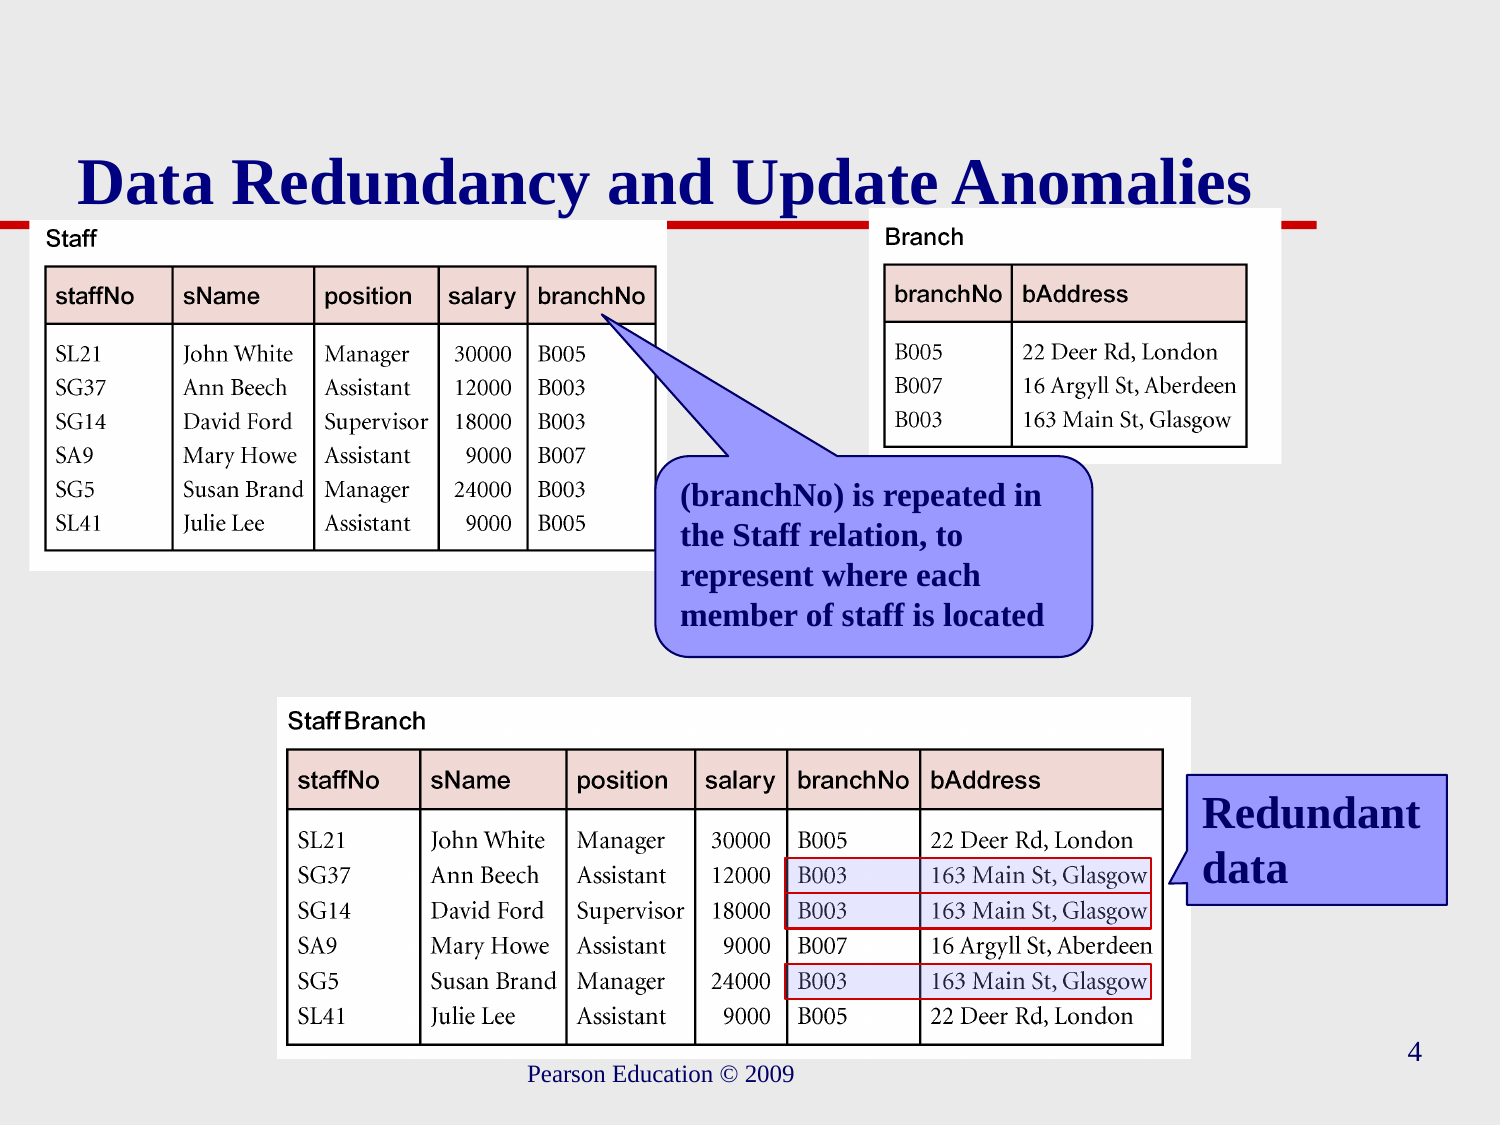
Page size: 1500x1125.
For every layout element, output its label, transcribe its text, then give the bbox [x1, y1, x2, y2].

picture [868, 207, 1282, 464]
text_box Redundant data [1196, 774, 1447, 905]
picture [277, 697, 1191, 1059]
title Data Redundancy and Update Anomalies [62, 43, 1338, 226]
text_box Pearson Education © 2009 [512, 1066, 1038, 1095]
picture [29, 219, 668, 571]
slide_number 4 [1125, 1012, 1438, 1088]
text_box (branchNo) is repeated in the Staff relation, to represent where each member of staff is located [655, 357, 1093, 657]
